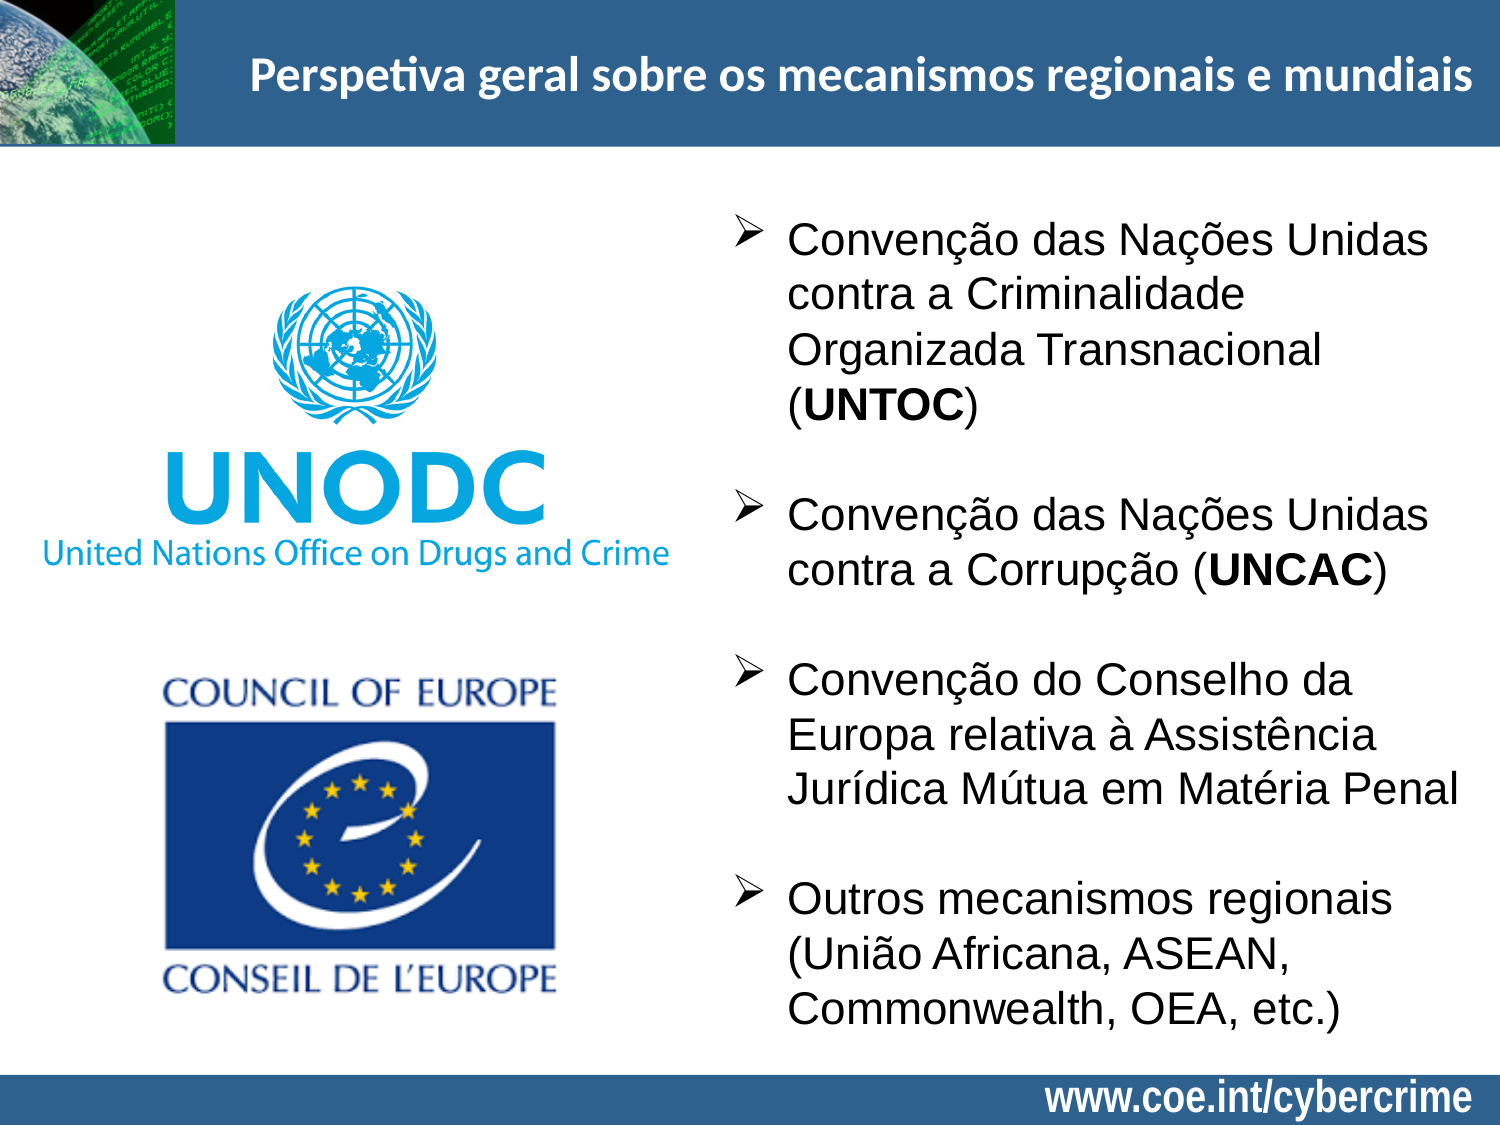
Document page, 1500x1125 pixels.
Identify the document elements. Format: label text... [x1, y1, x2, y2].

text_box www.coe.int/cybercrime [1030, 1059, 1500, 1125]
text_box Perspetiva geral sobre os mecanismos regionais e mundiais [177, 0, 1500, 149]
picture [41, 264, 672, 596]
picture [115, 639, 605, 1031]
text_box Convenção das Nações Unidas contra a Criminalidade Organizada Transnacional (UNTOC) Convenção das Nações Unidas contra a Corrupção (UNCAC) Convenção do Conselho da Europa relativa à Assistência Jurídica Mútua em Matéria Penal Outros mecanismos regionais (União Africana, ASEAN, Commonwealth, OEA, etc.) [716, 201, 1480, 1042]
picture [0, 0, 175, 144]
text_box [0, 1073, 1030, 1125]
